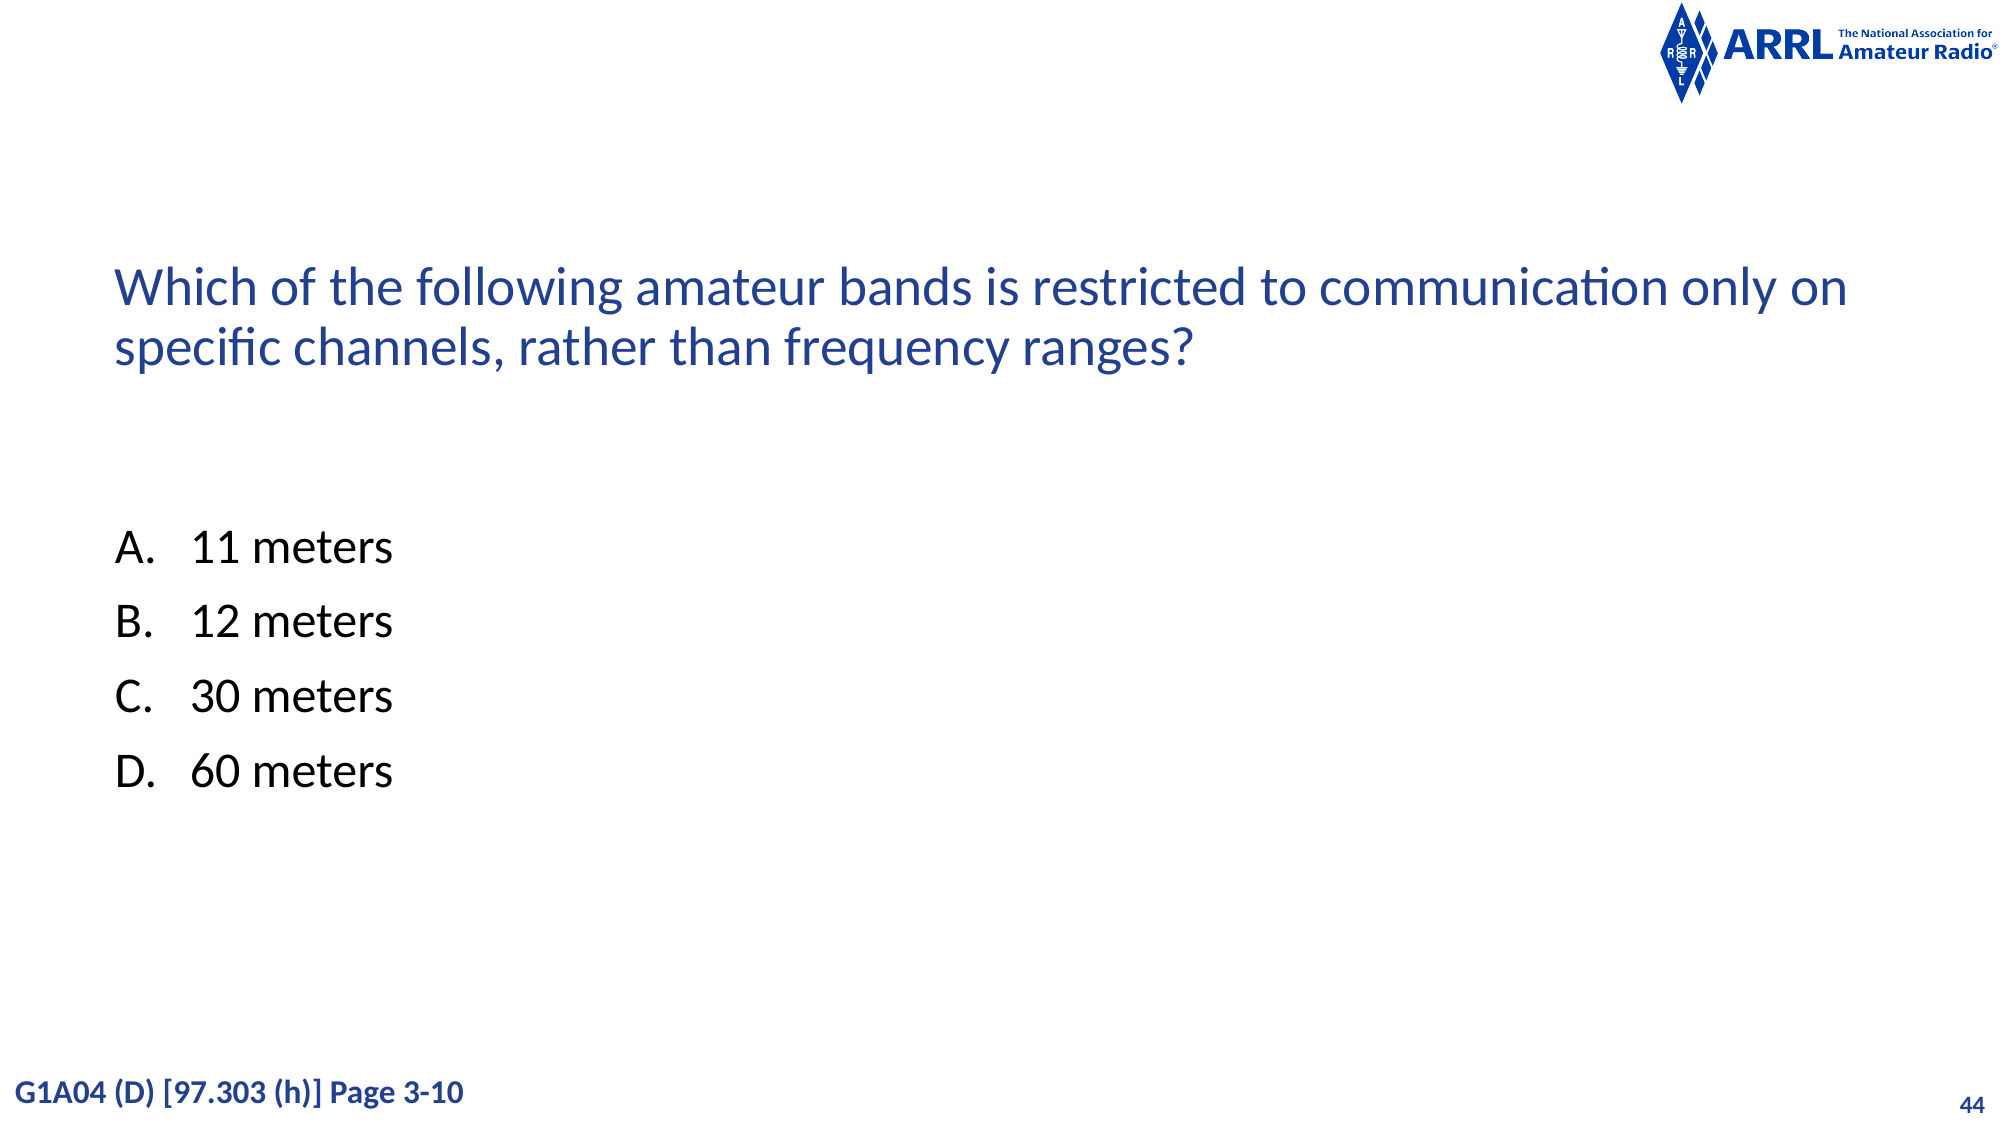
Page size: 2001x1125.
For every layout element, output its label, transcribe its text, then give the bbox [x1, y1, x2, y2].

title Which of the following amateur bands is restricted to communication only on specific channels, rather than frequency ranges? [99, 249, 1900, 388]
list 11 meters 12 meters 30 meters 60 meters [99, 512, 1900, 1005]
picture [1658, 0, 1999, 106]
text_box G1A04 (D) [97.303 (h)] Page 3-10 [0, 1062, 1313, 1118]
text_box 44 [1899, 1081, 2000, 1125]
